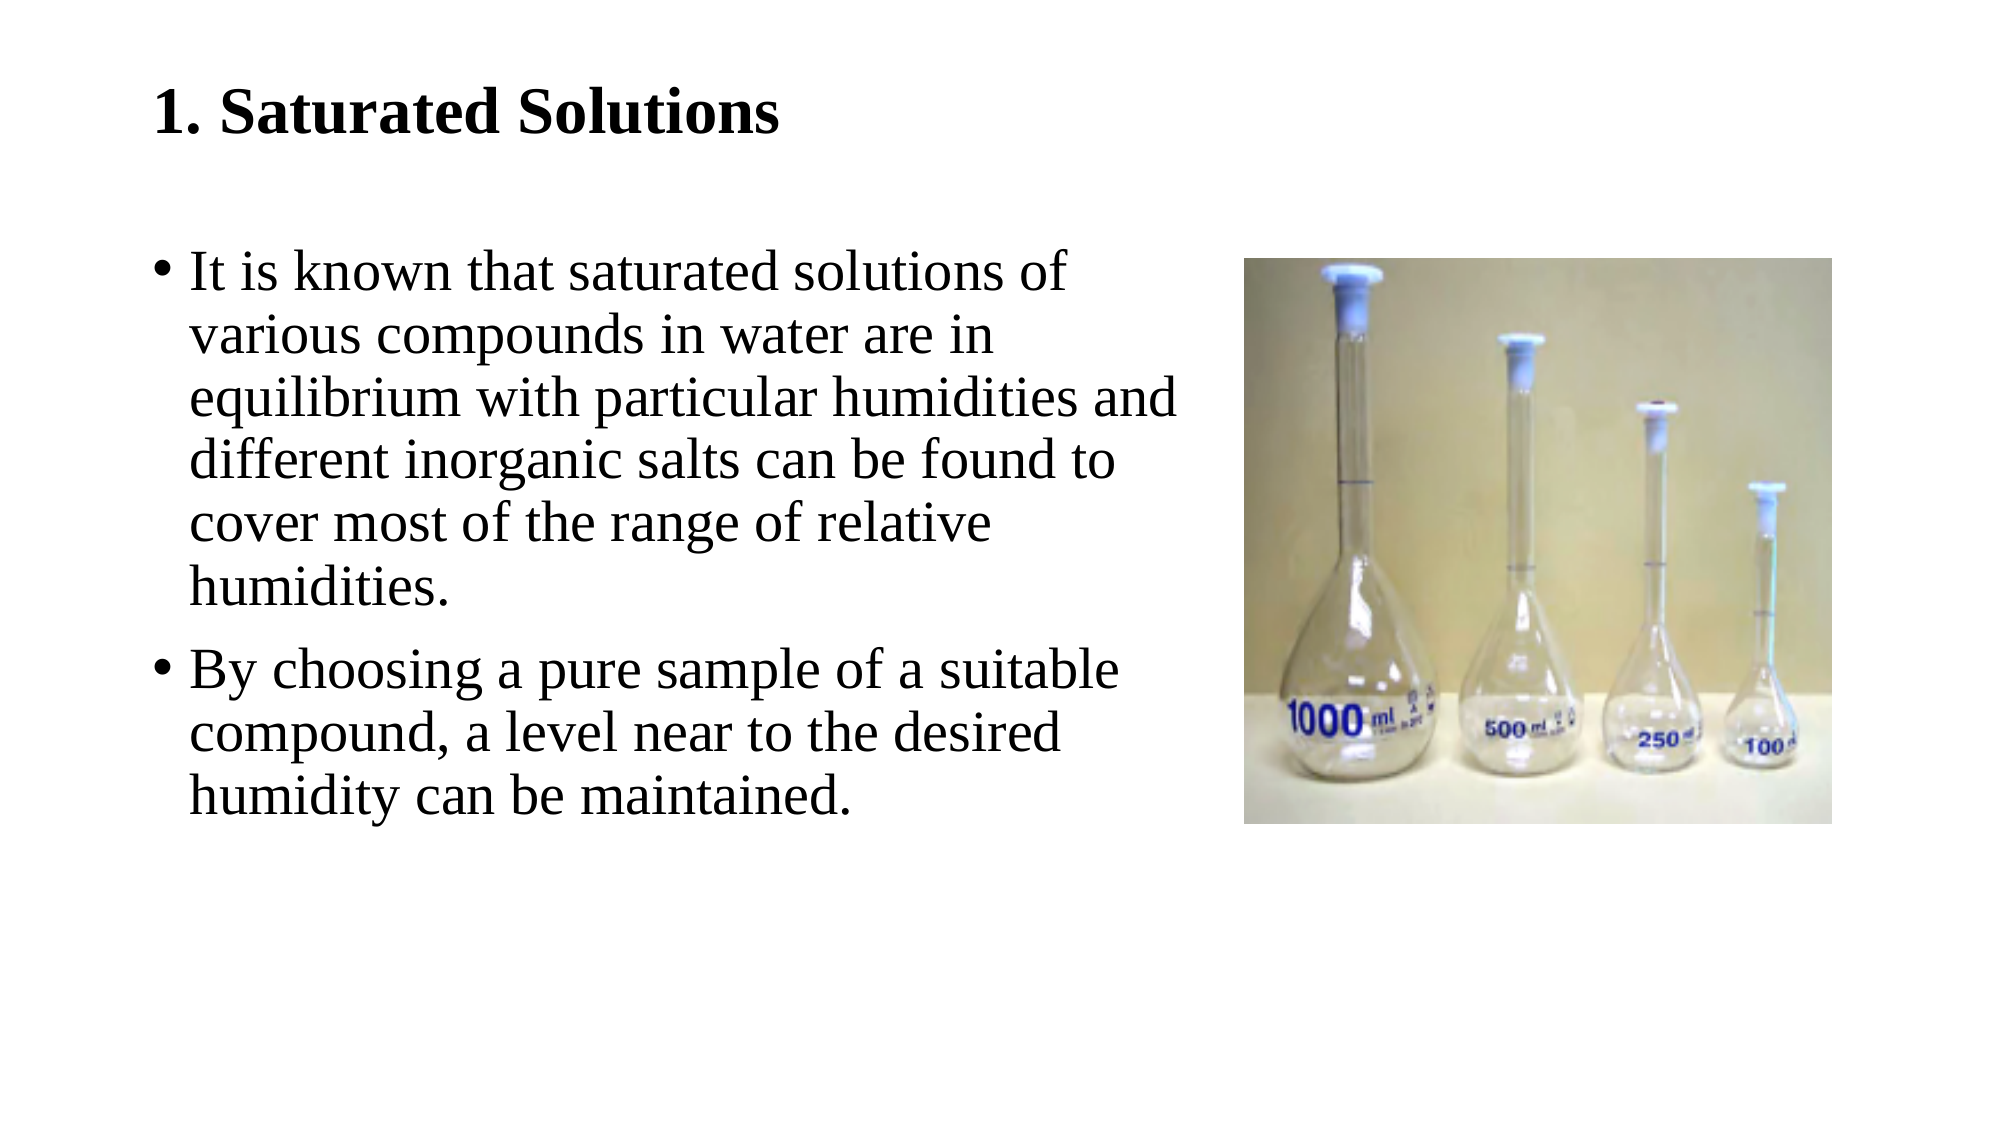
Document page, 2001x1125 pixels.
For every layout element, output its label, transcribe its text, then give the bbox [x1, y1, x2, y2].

list It is known that saturated solutions of various compounds in water are in equilibrium with particular humidities and different inorganic salts can be found to cover most of the range of relative humidities. By choosing a pure sample of a suitable compound, a level near to the desired humidity can be maintained. [137, 232, 1218, 1024]
picture [1244, 258, 1832, 824]
title 1. Saturated Solutions [137, 59, 1863, 164]
